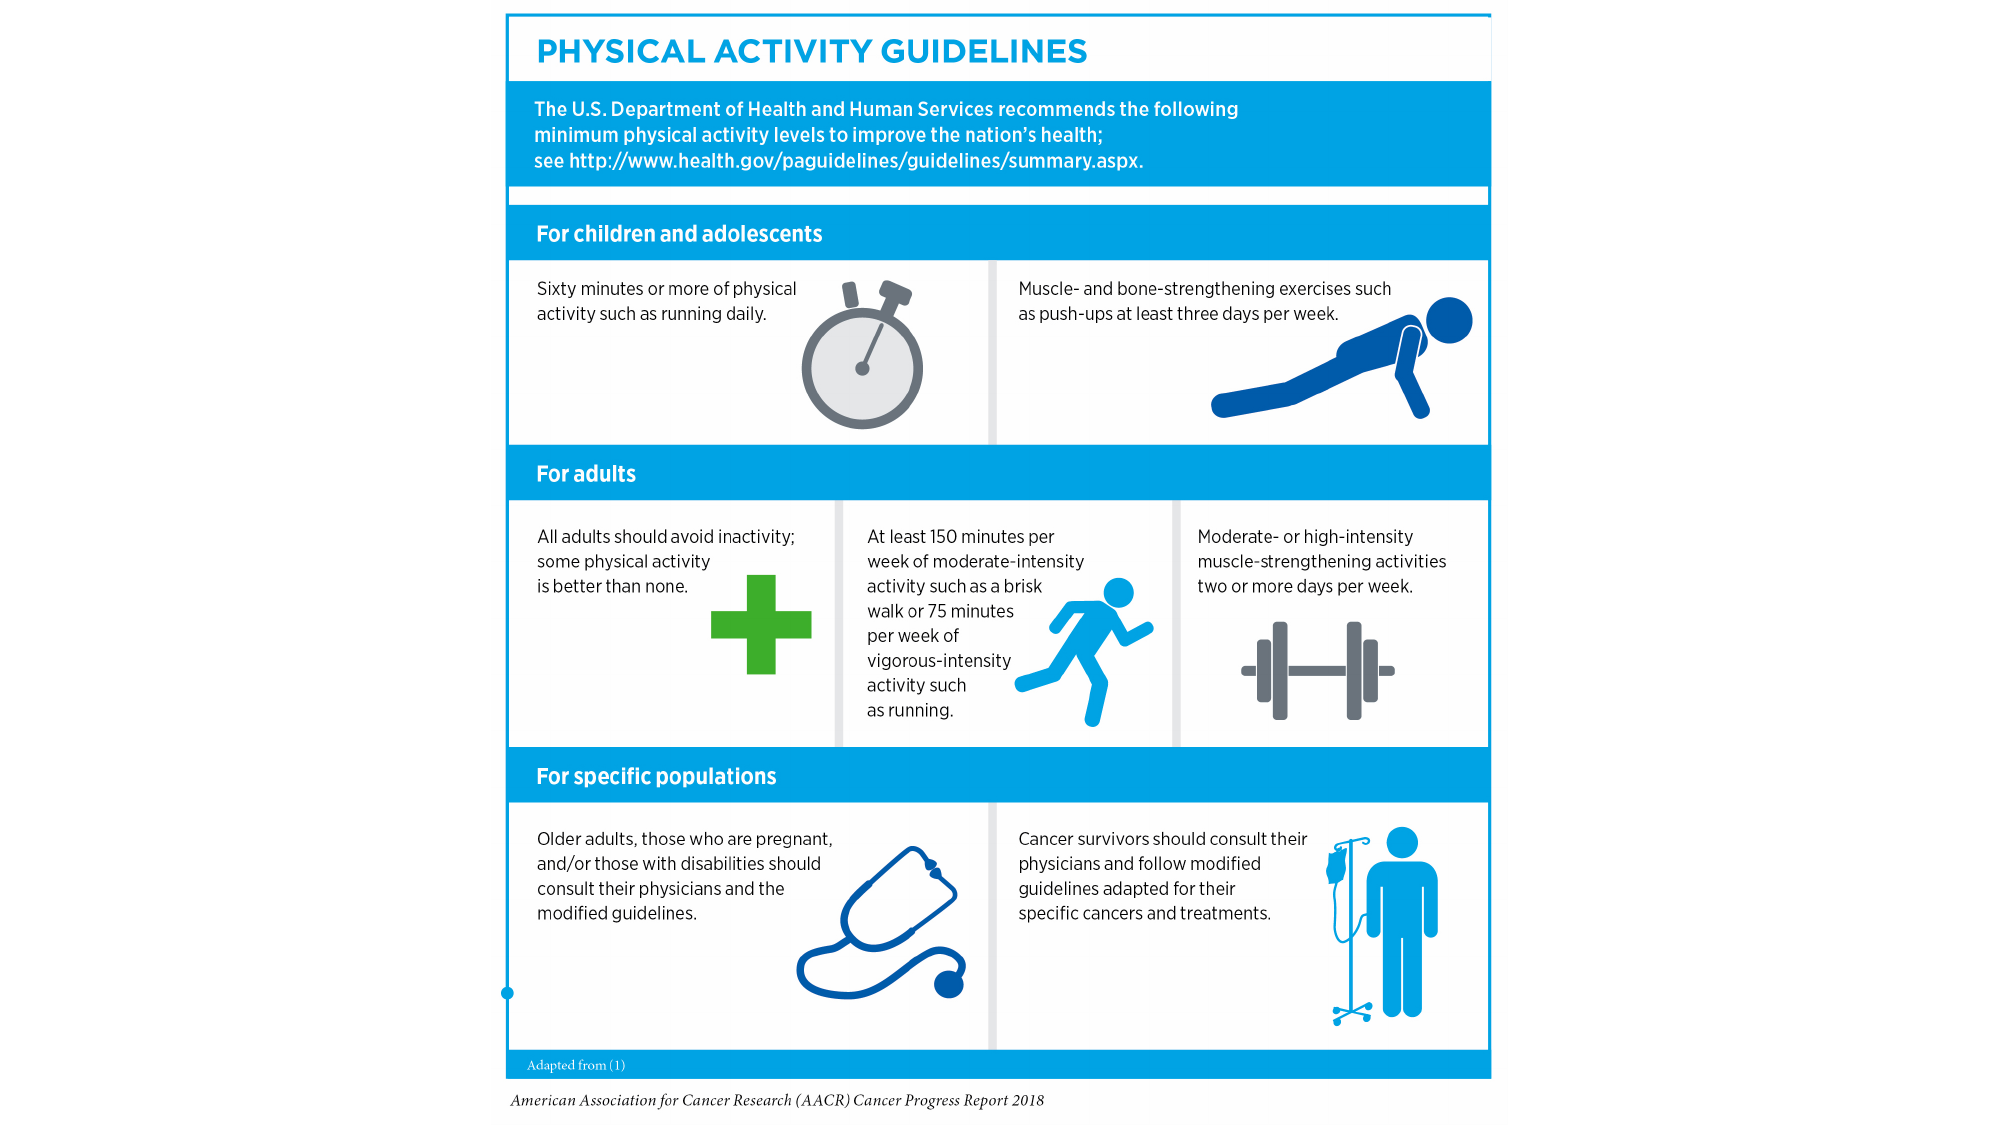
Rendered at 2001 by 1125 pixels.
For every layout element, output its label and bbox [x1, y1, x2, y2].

picture [491, 0, 1508, 1125]
